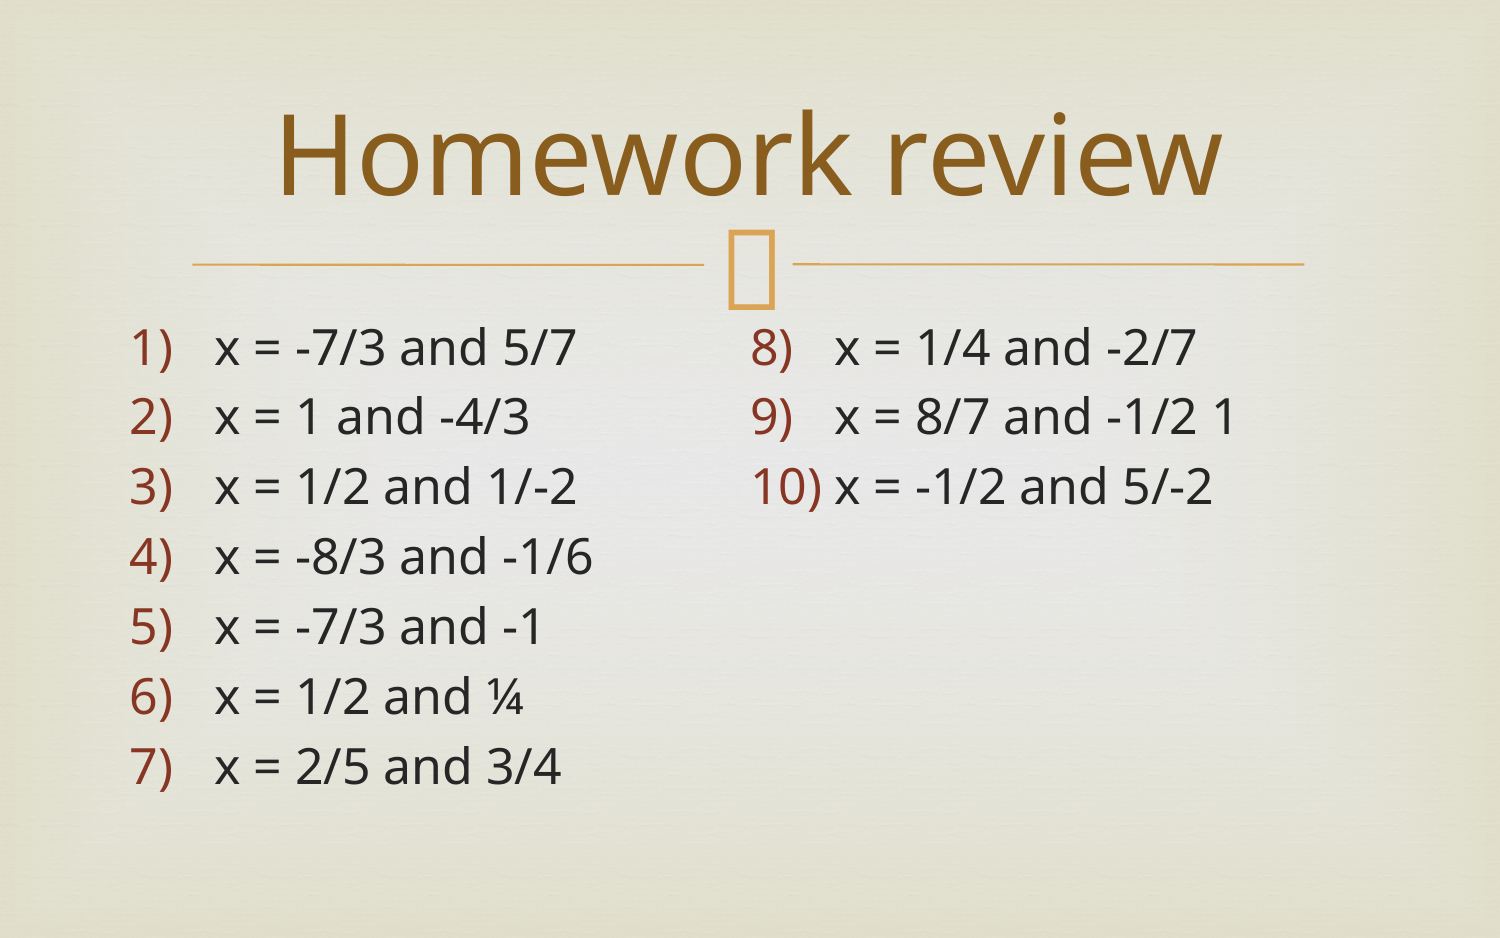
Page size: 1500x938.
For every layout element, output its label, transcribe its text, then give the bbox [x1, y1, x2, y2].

list x = -7/3 and 5/7 x = 1 and -4/3 x = 1/2 and 1/-2 x = -8/3 and -1/6 x = -7/3 and -1 x = 1/2 and ¼ x = 2/5 and 3/4 x = 1/4 and -2/7 x = 8/7 and -1/2 1 x = -1/2 and 5/-2 [114, 307, 1386, 838]
title Homework review [112, 77, 1386, 222]
